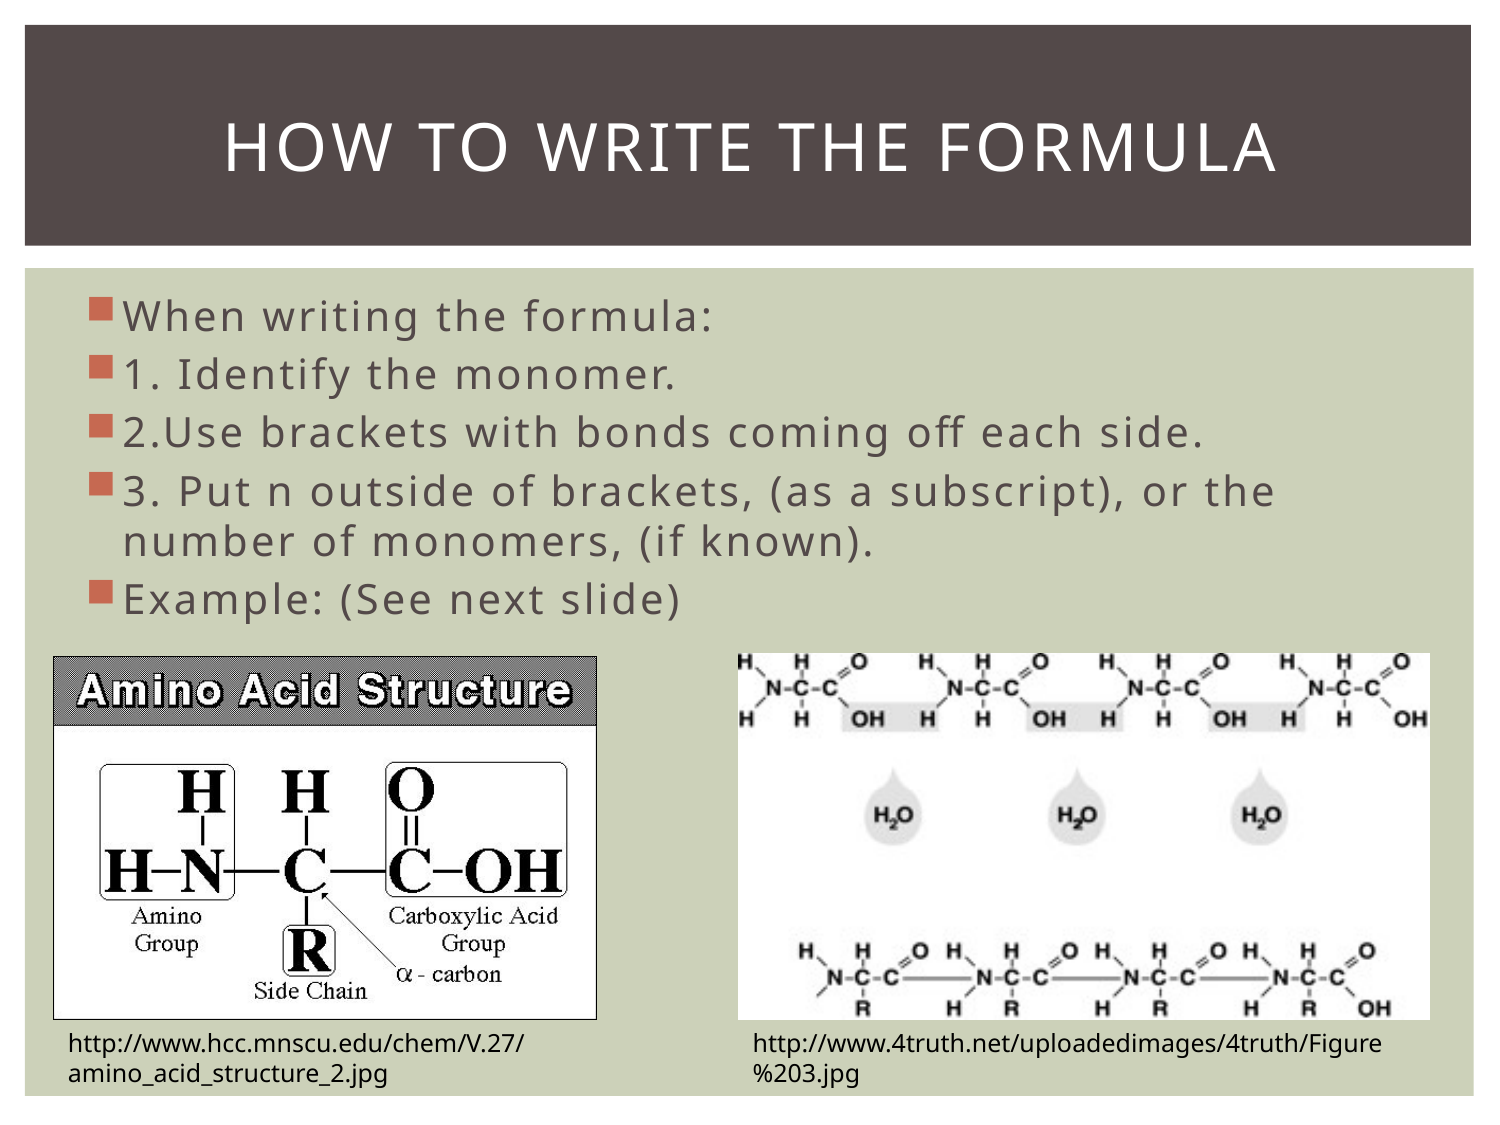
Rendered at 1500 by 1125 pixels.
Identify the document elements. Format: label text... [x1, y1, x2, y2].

title How to Write the formula [62, 58, 1438, 232]
text_box http://www.hcc.mnscu.edu/chem/V.27/amino_acid_structure_2.jpg [53, 1019, 621, 1095]
picture [737, 653, 1430, 1021]
text_box http://www.4truth.net/uploadedimages/4truth/Figure%203.jpg [737, 1026, 1430, 1095]
picture [52, 655, 597, 1021]
list When writing the formula: 1. Identify the monomer. 2.Use brackets with bonds coming off each side. 3. Put n outside of brackets, (as a subscript), or the number of monomers, (if known). Example: (See next slide) [62, 281, 1442, 1005]
